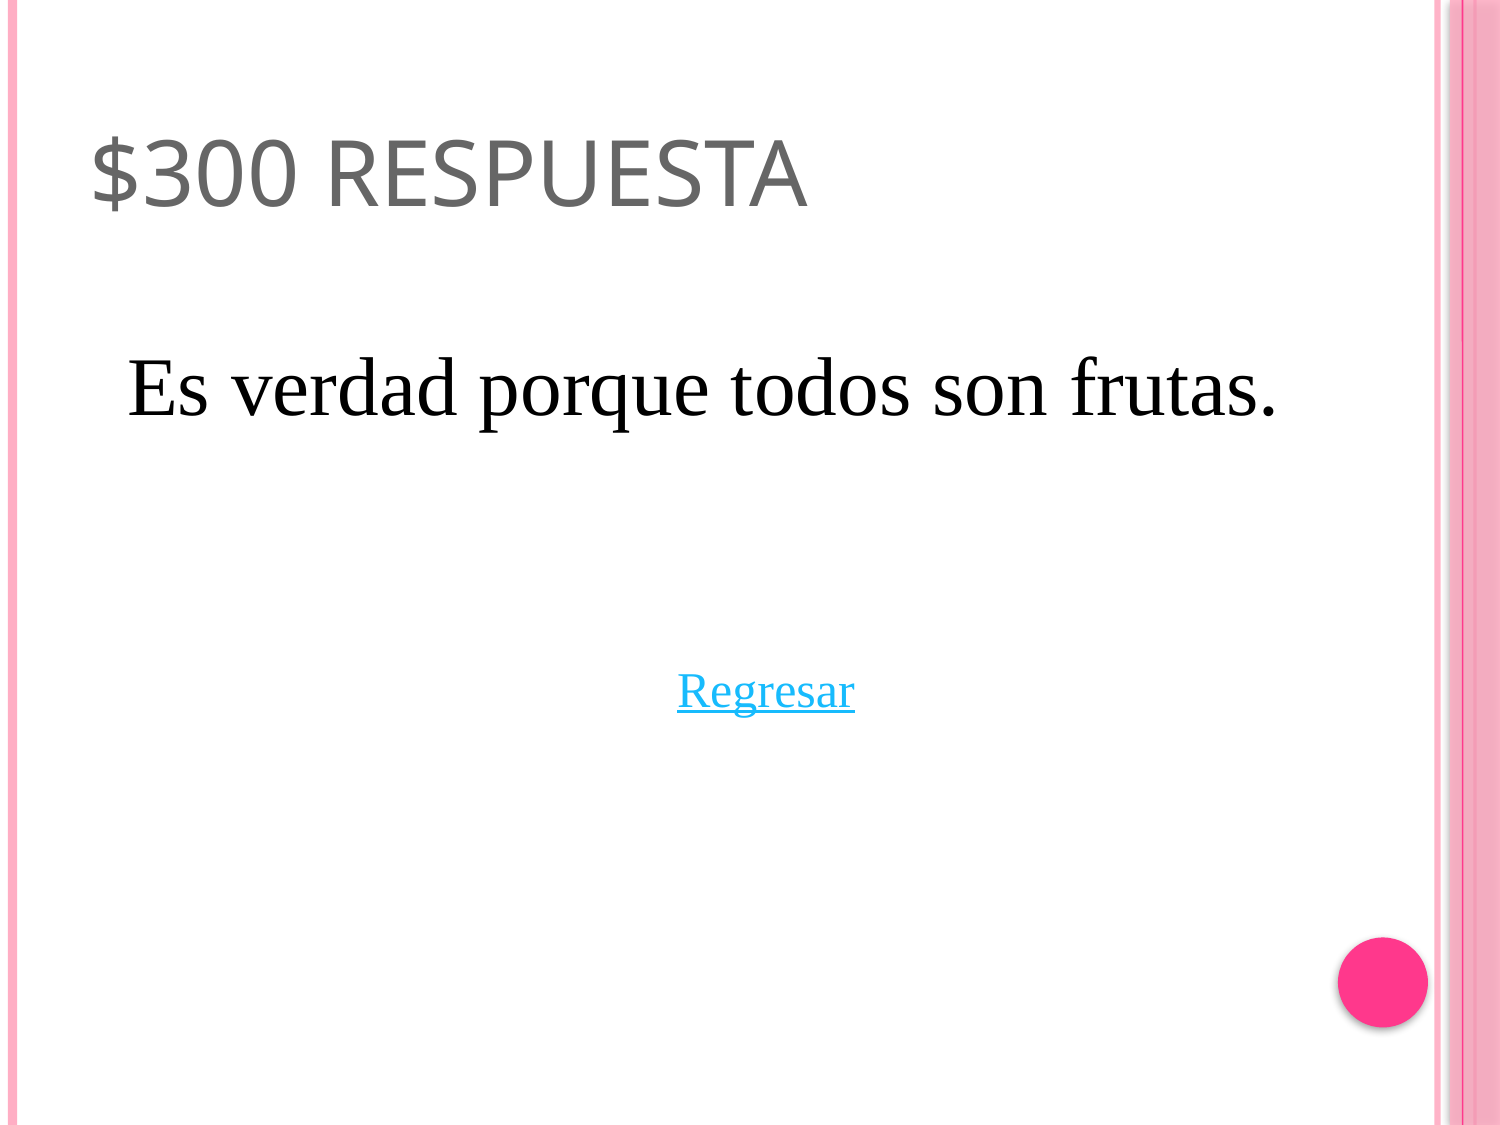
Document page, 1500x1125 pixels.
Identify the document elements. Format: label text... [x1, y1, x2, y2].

title $300 Respuesta [75, 45, 1300, 233]
text_box Es verdad porque todos son frutas. [112, 324, 1500, 440]
text_box Regresar [662, 649, 875, 725]
